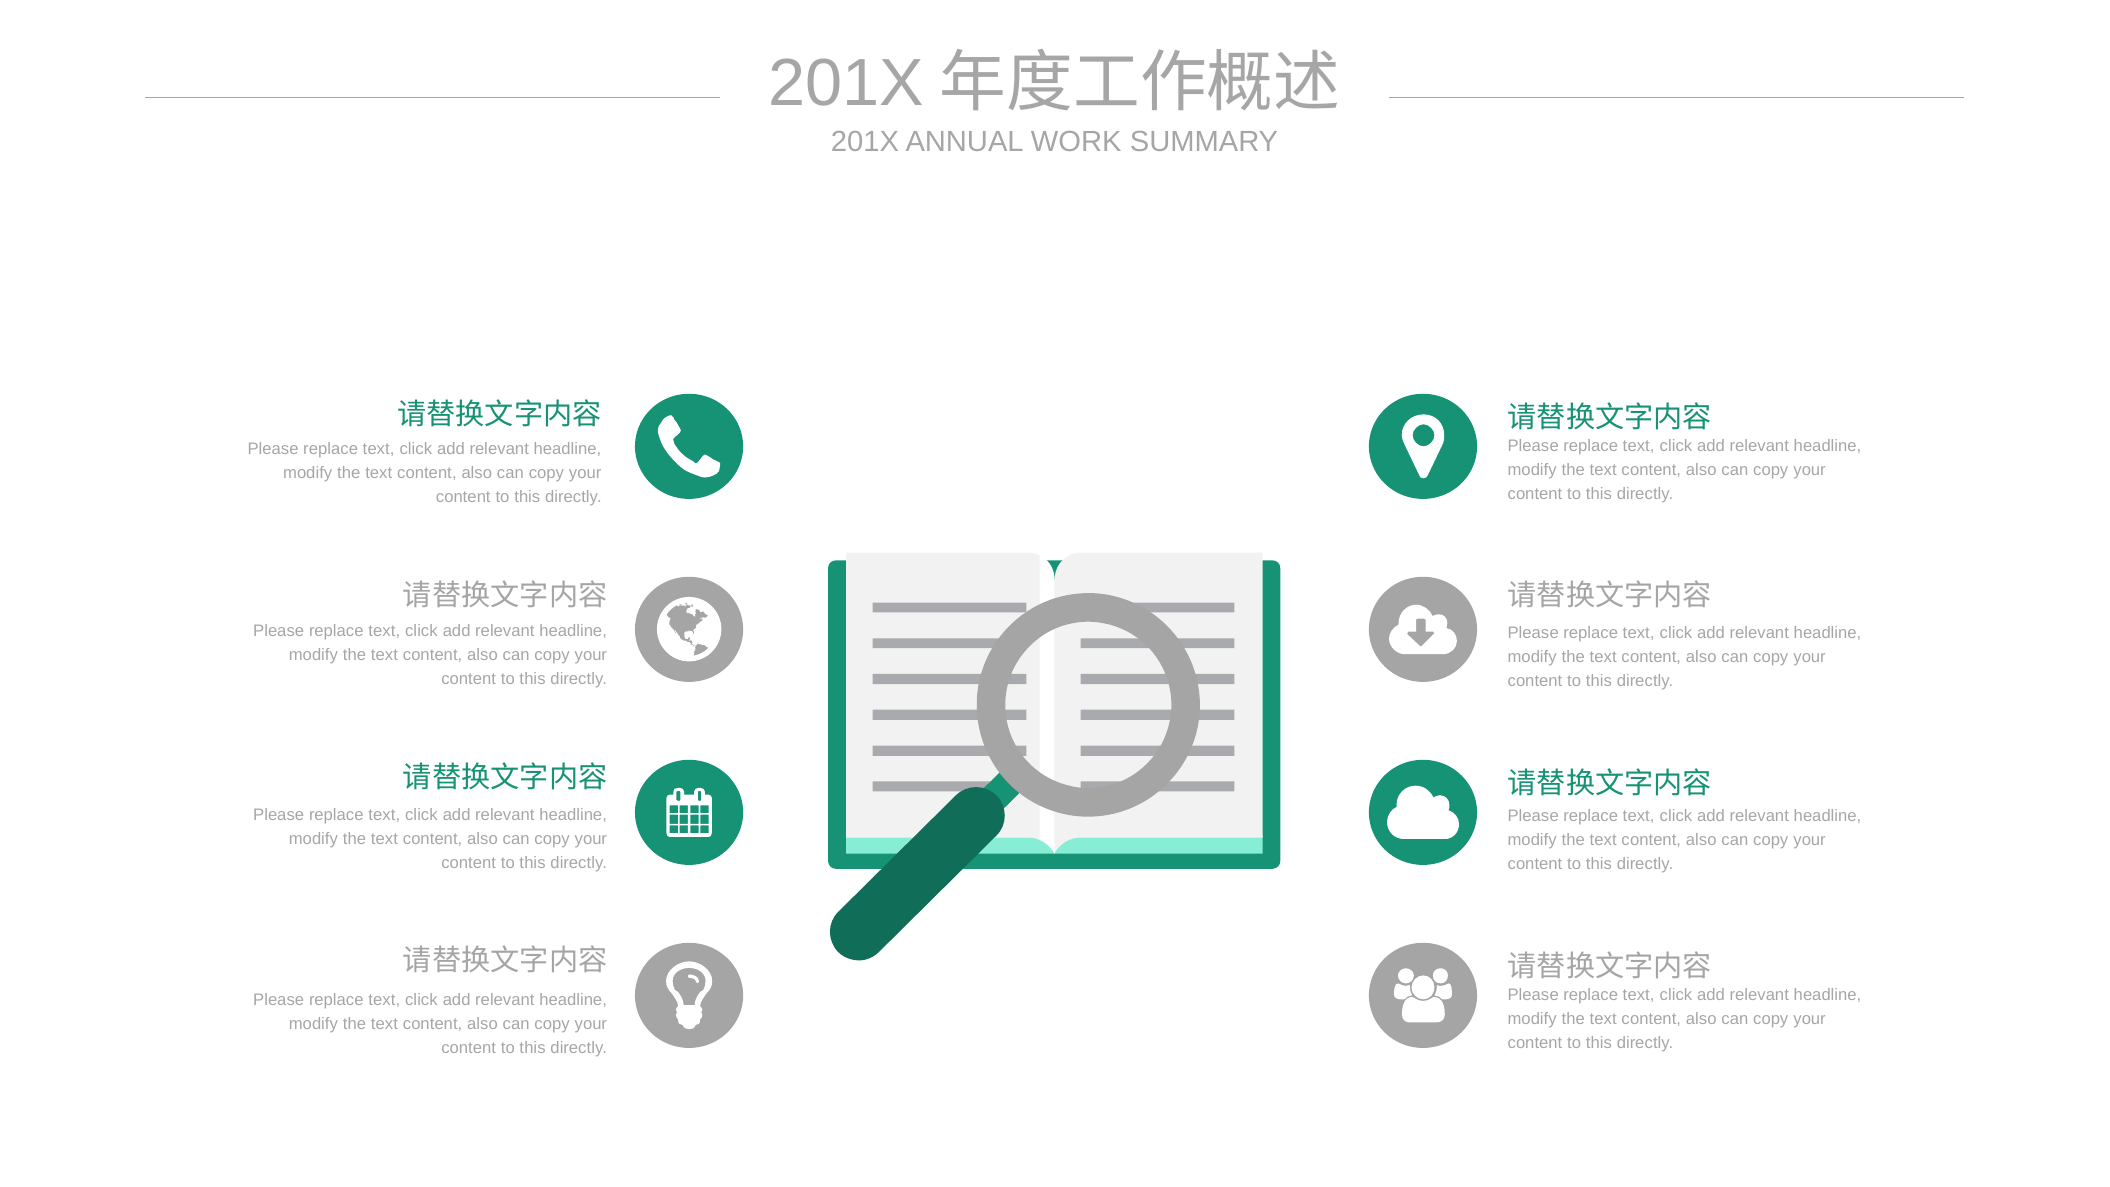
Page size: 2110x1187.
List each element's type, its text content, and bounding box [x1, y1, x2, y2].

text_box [1368, 759, 1478, 865]
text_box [246, 388, 602, 507]
text_box 201X年度工作概述 [730, 98, 1379, 119]
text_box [1507, 569, 1864, 691]
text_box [1368, 393, 1478, 499]
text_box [1507, 756, 1864, 874]
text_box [251, 750, 608, 873]
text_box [634, 759, 744, 865]
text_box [251, 934, 608, 1058]
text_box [1368, 576, 1478, 682]
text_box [1507, 939, 1864, 1053]
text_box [827, 552, 1281, 963]
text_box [251, 568, 608, 689]
text_box 201X ANNUAL WORK SUMMARY [824, 122, 1285, 158]
text_box 201X年度工作概述 [730, 38, 1379, 96]
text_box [634, 942, 744, 1048]
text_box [634, 576, 744, 682]
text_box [1507, 390, 1864, 504]
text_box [1368, 942, 1478, 1048]
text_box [634, 393, 744, 499]
